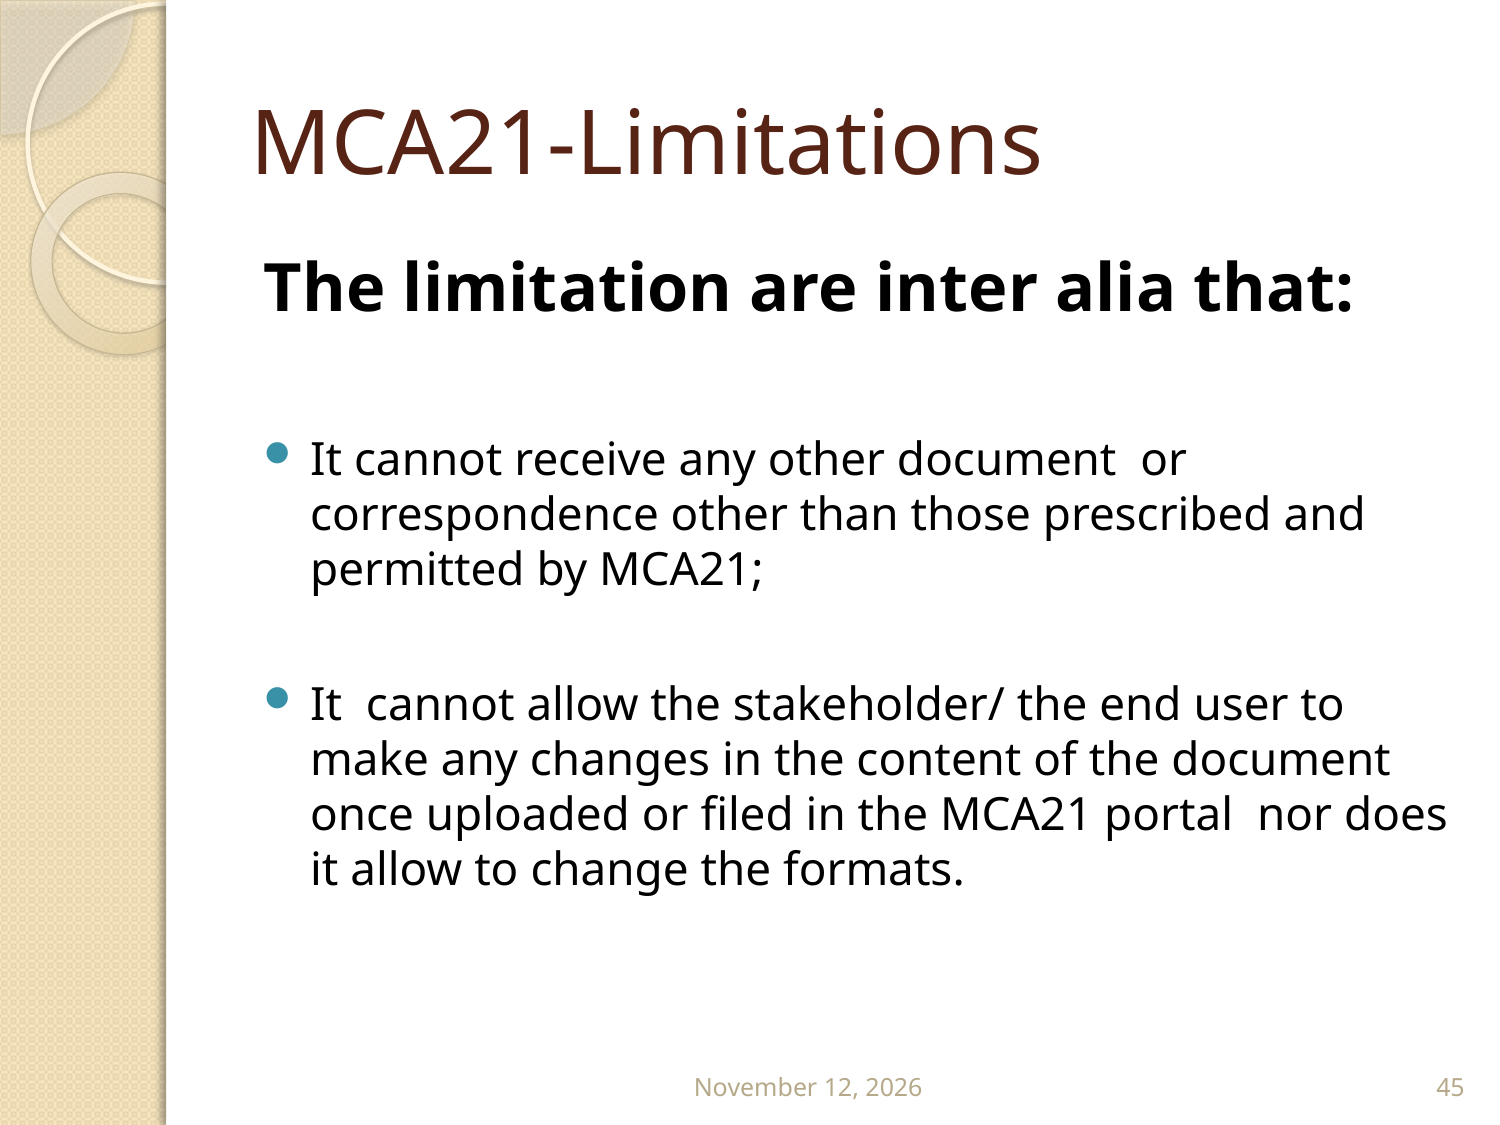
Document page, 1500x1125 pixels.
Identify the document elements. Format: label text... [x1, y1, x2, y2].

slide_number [587, 1034, 938, 1113]
title MCA21-Limitations [235, 45, 1466, 233]
slide_number 45 [1413, 1034, 1488, 1113]
list The limitation are inter alia that: It cannot receive any other document or correspondence other than those prescribed and permitted by MCA21; It cannot allow the stakeholder/ the end user to make any changes in the content of the document once uploaded or filed in the MCA21 portal nor does it allow to change the formats. [235, 237, 1466, 1025]
